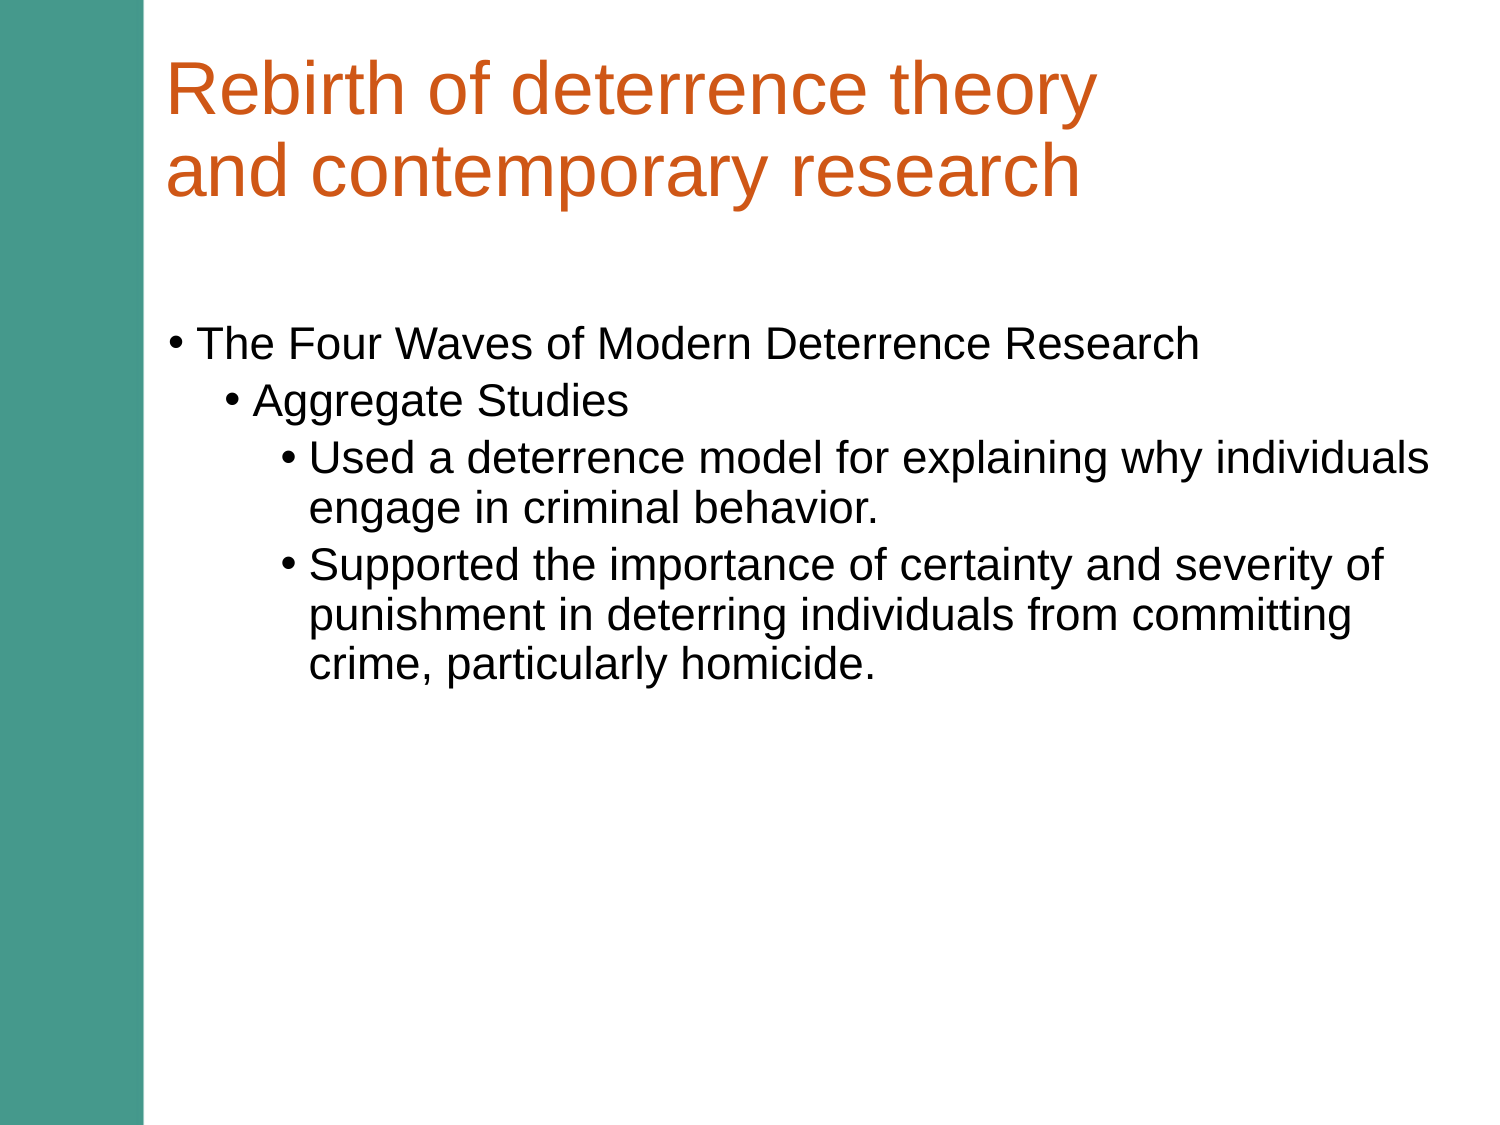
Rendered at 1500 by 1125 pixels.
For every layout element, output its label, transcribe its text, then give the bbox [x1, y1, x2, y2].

list The Four Waves of Modern Deterrence Research Aggregate Studies Used a deterrence model for explaining why individuals engage in criminal behavior. Supported the importance of certainty and severity of punishment in deterring individuals from committing crime, particularly homicide. [153, 312, 1447, 1027]
title Rebirth of deterrence theory and contemporary research [150, 50, 1450, 213]
picture [0, 0, 1500, 1125]
